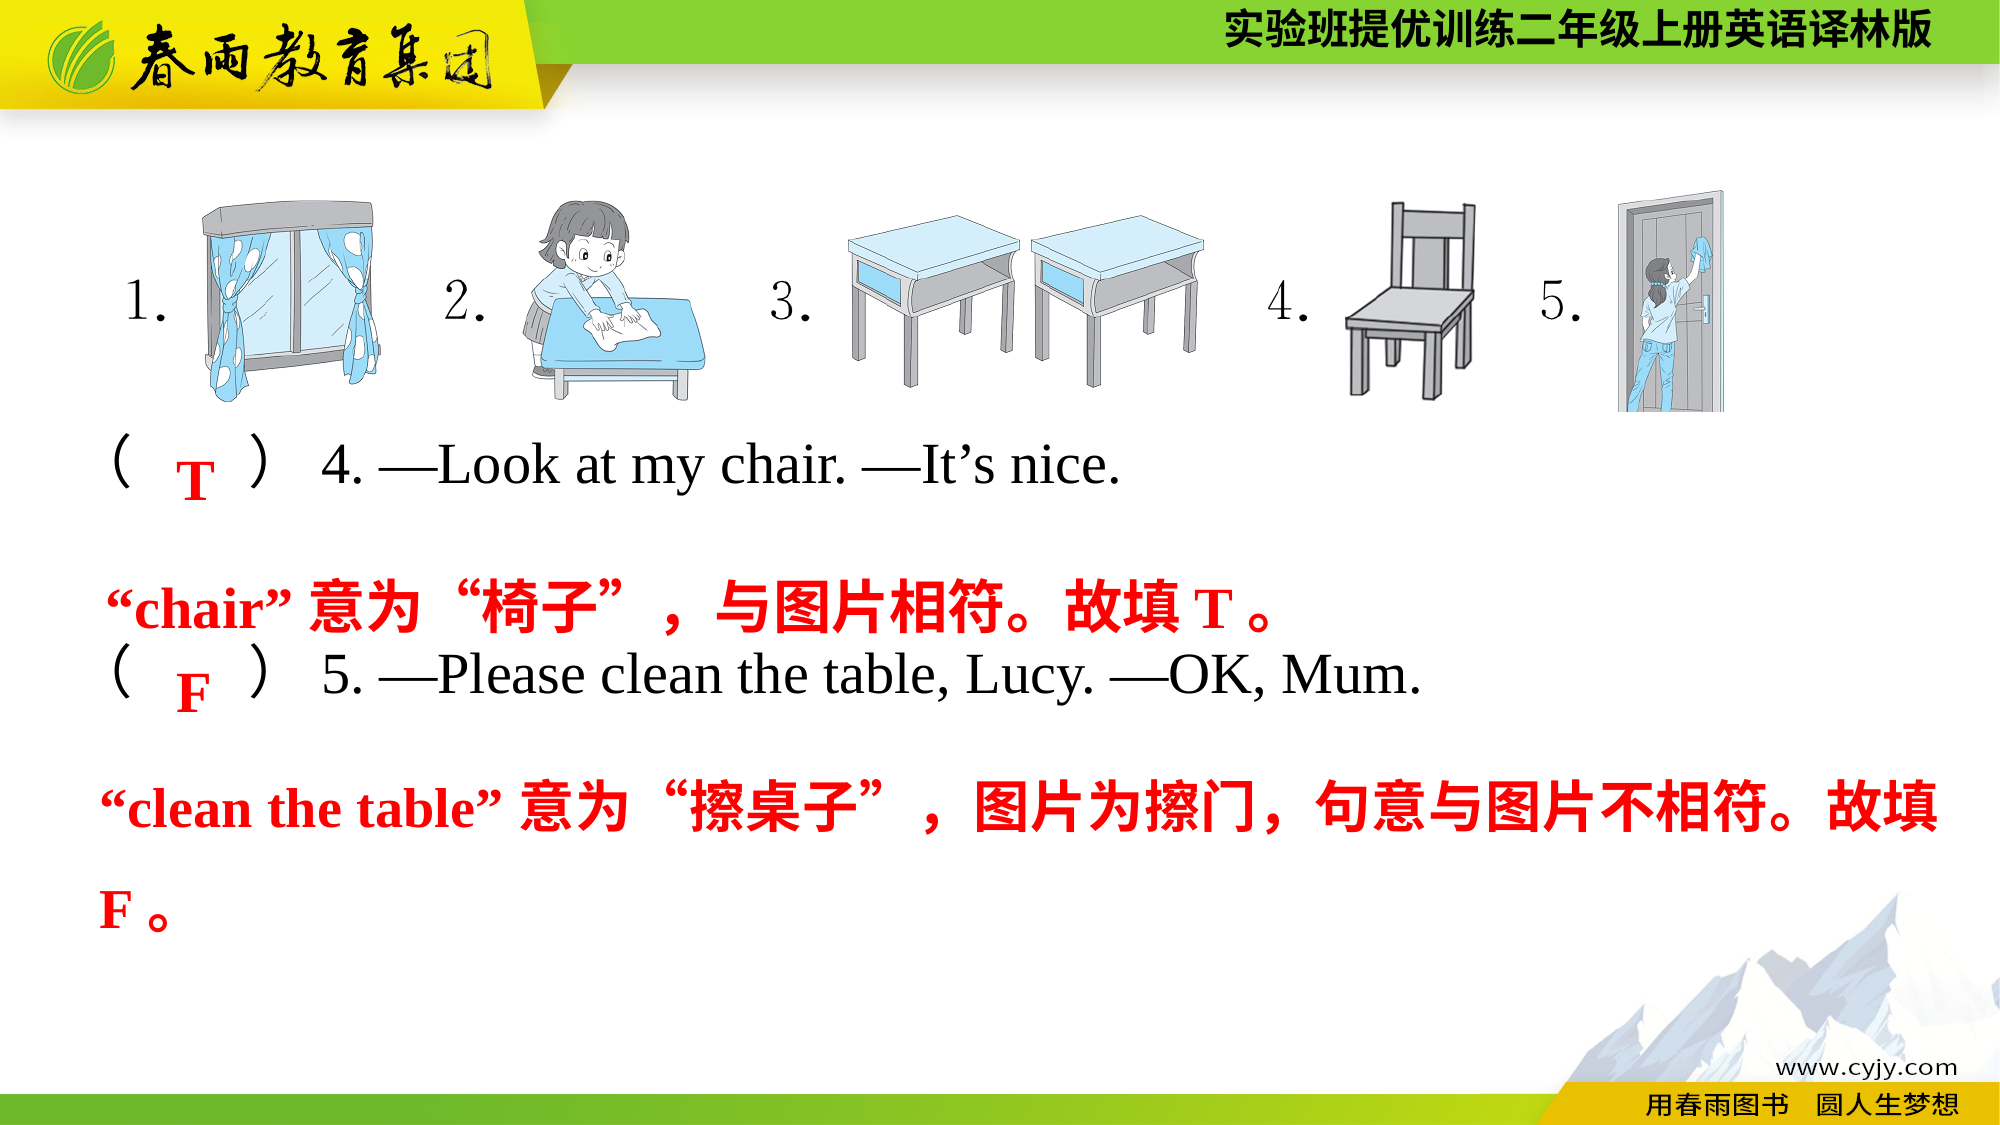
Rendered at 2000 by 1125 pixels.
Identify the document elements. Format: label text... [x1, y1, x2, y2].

text_box T [161, 444, 231, 520]
list （ ）4. —Look at my chair. —It’s nice. （ ）5. —Please clean the table, Lucy. —OK, Mum. [59, 147, 1944, 754]
text_box “clean the table”意为“擦桌子”，图片为擦门，句意与图片不相符。故填F。 [84, 729, 1969, 948]
picture [0, 0, 2000, 1125]
text_box F [161, 647, 227, 732]
text_box “chair”意为“椅子”，与图片相符。故填T。 [90, 527, 1975, 648]
